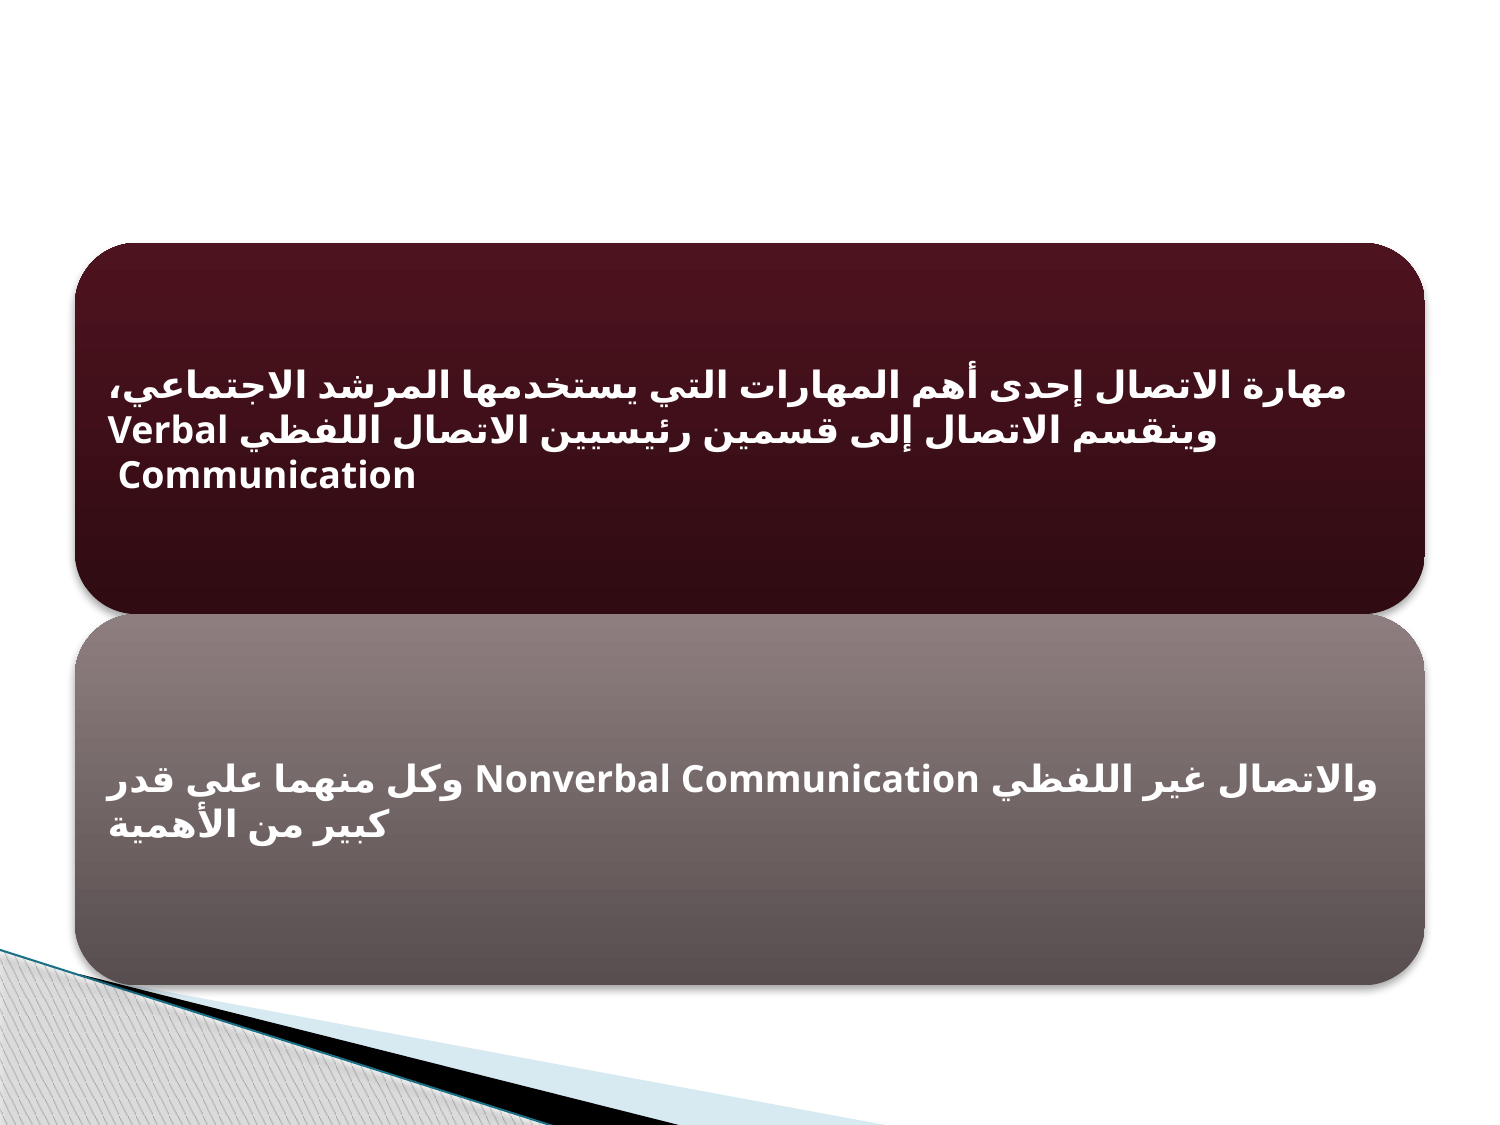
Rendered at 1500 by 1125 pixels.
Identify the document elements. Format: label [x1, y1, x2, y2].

list [74, 242, 1426, 986]
